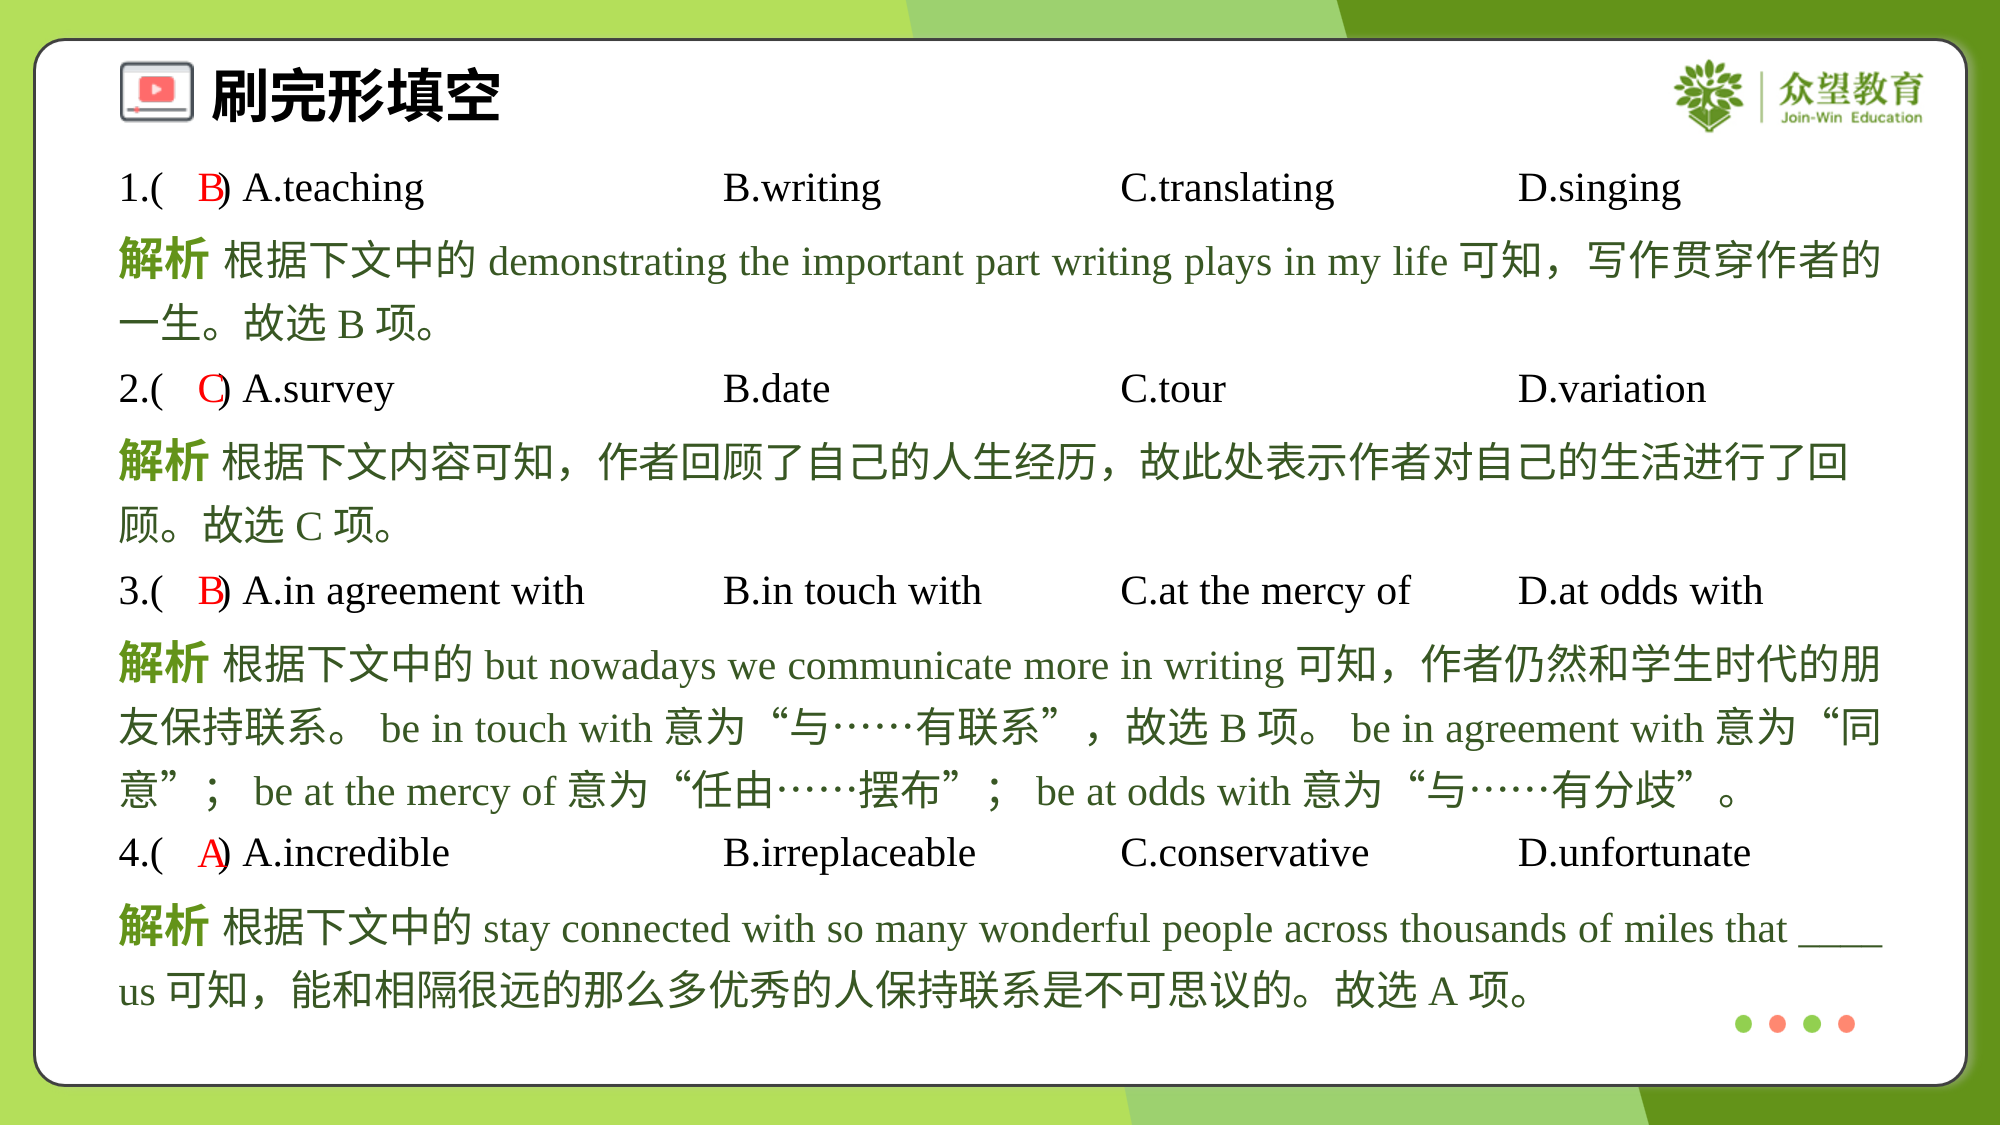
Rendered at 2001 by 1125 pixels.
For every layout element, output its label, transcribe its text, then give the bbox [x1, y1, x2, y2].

picture [0, 0, 2000, 1125]
text_box 1.( ) A.teaching B.writing C.translating D.singing [118, 146, 192, 204]
text_box 4.( ) A.incredible B.irreplaceable C.conservative D.unfortunate [233, 812, 1883, 870]
text_box 解析 根据下文中的stay connected with so many wonderful people across thousands of miles that ____ us可知，能和相隔很远的那么多优秀的人保持联系是不可思议的。故选A项。 [118, 882, 1883, 1009]
text_box 2.( ) A.survey B.date C.tour D.variation [118, 348, 192, 406]
text_box A [192, 812, 233, 871]
text_box 解析 根据下文内容可知，作者回顾了自己的人生经历，故此处表示作者对自己的生活进行了回顾。故选C项。 [118, 417, 1883, 545]
text_box 解析 根据下文中的demonstrating the important part writing plays in my life可知，写作贯穿作者的一生。故选B项。 [118, 215, 1883, 343]
text_box 解析 根据下文中的but nowadays we communicate more in writing可知，作者仍然和学生时代的朋友保持联系。be in touch with意为“与……有联系”，故选B项。be in agreement with意为“同意”；be at the mercy of意为“任由……摆布”；be at odds with意为“与……有分歧”。 [118, 620, 1883, 809]
text_box 3.( ) A.in agreement with B.in touch with C.at the mercy of D.at odds with [231, 550, 1883, 608]
text_box 3.( ) A.in agreement with B.in touch with C.at the mercy of D.at odds with [118, 550, 192, 608]
text_box 1.( ) A.teaching B.writing C.translating D.singing [231, 146, 1883, 204]
text_box B [192, 550, 231, 608]
text_box C [192, 348, 231, 406]
text_box 2.( ) A.survey B.date C.tour D.variation [231, 348, 1883, 406]
text_box 4.( ) A.incredible B.irreplaceable C.conservative D.unfortunate [118, 812, 192, 870]
text_box B [192, 146, 231, 205]
